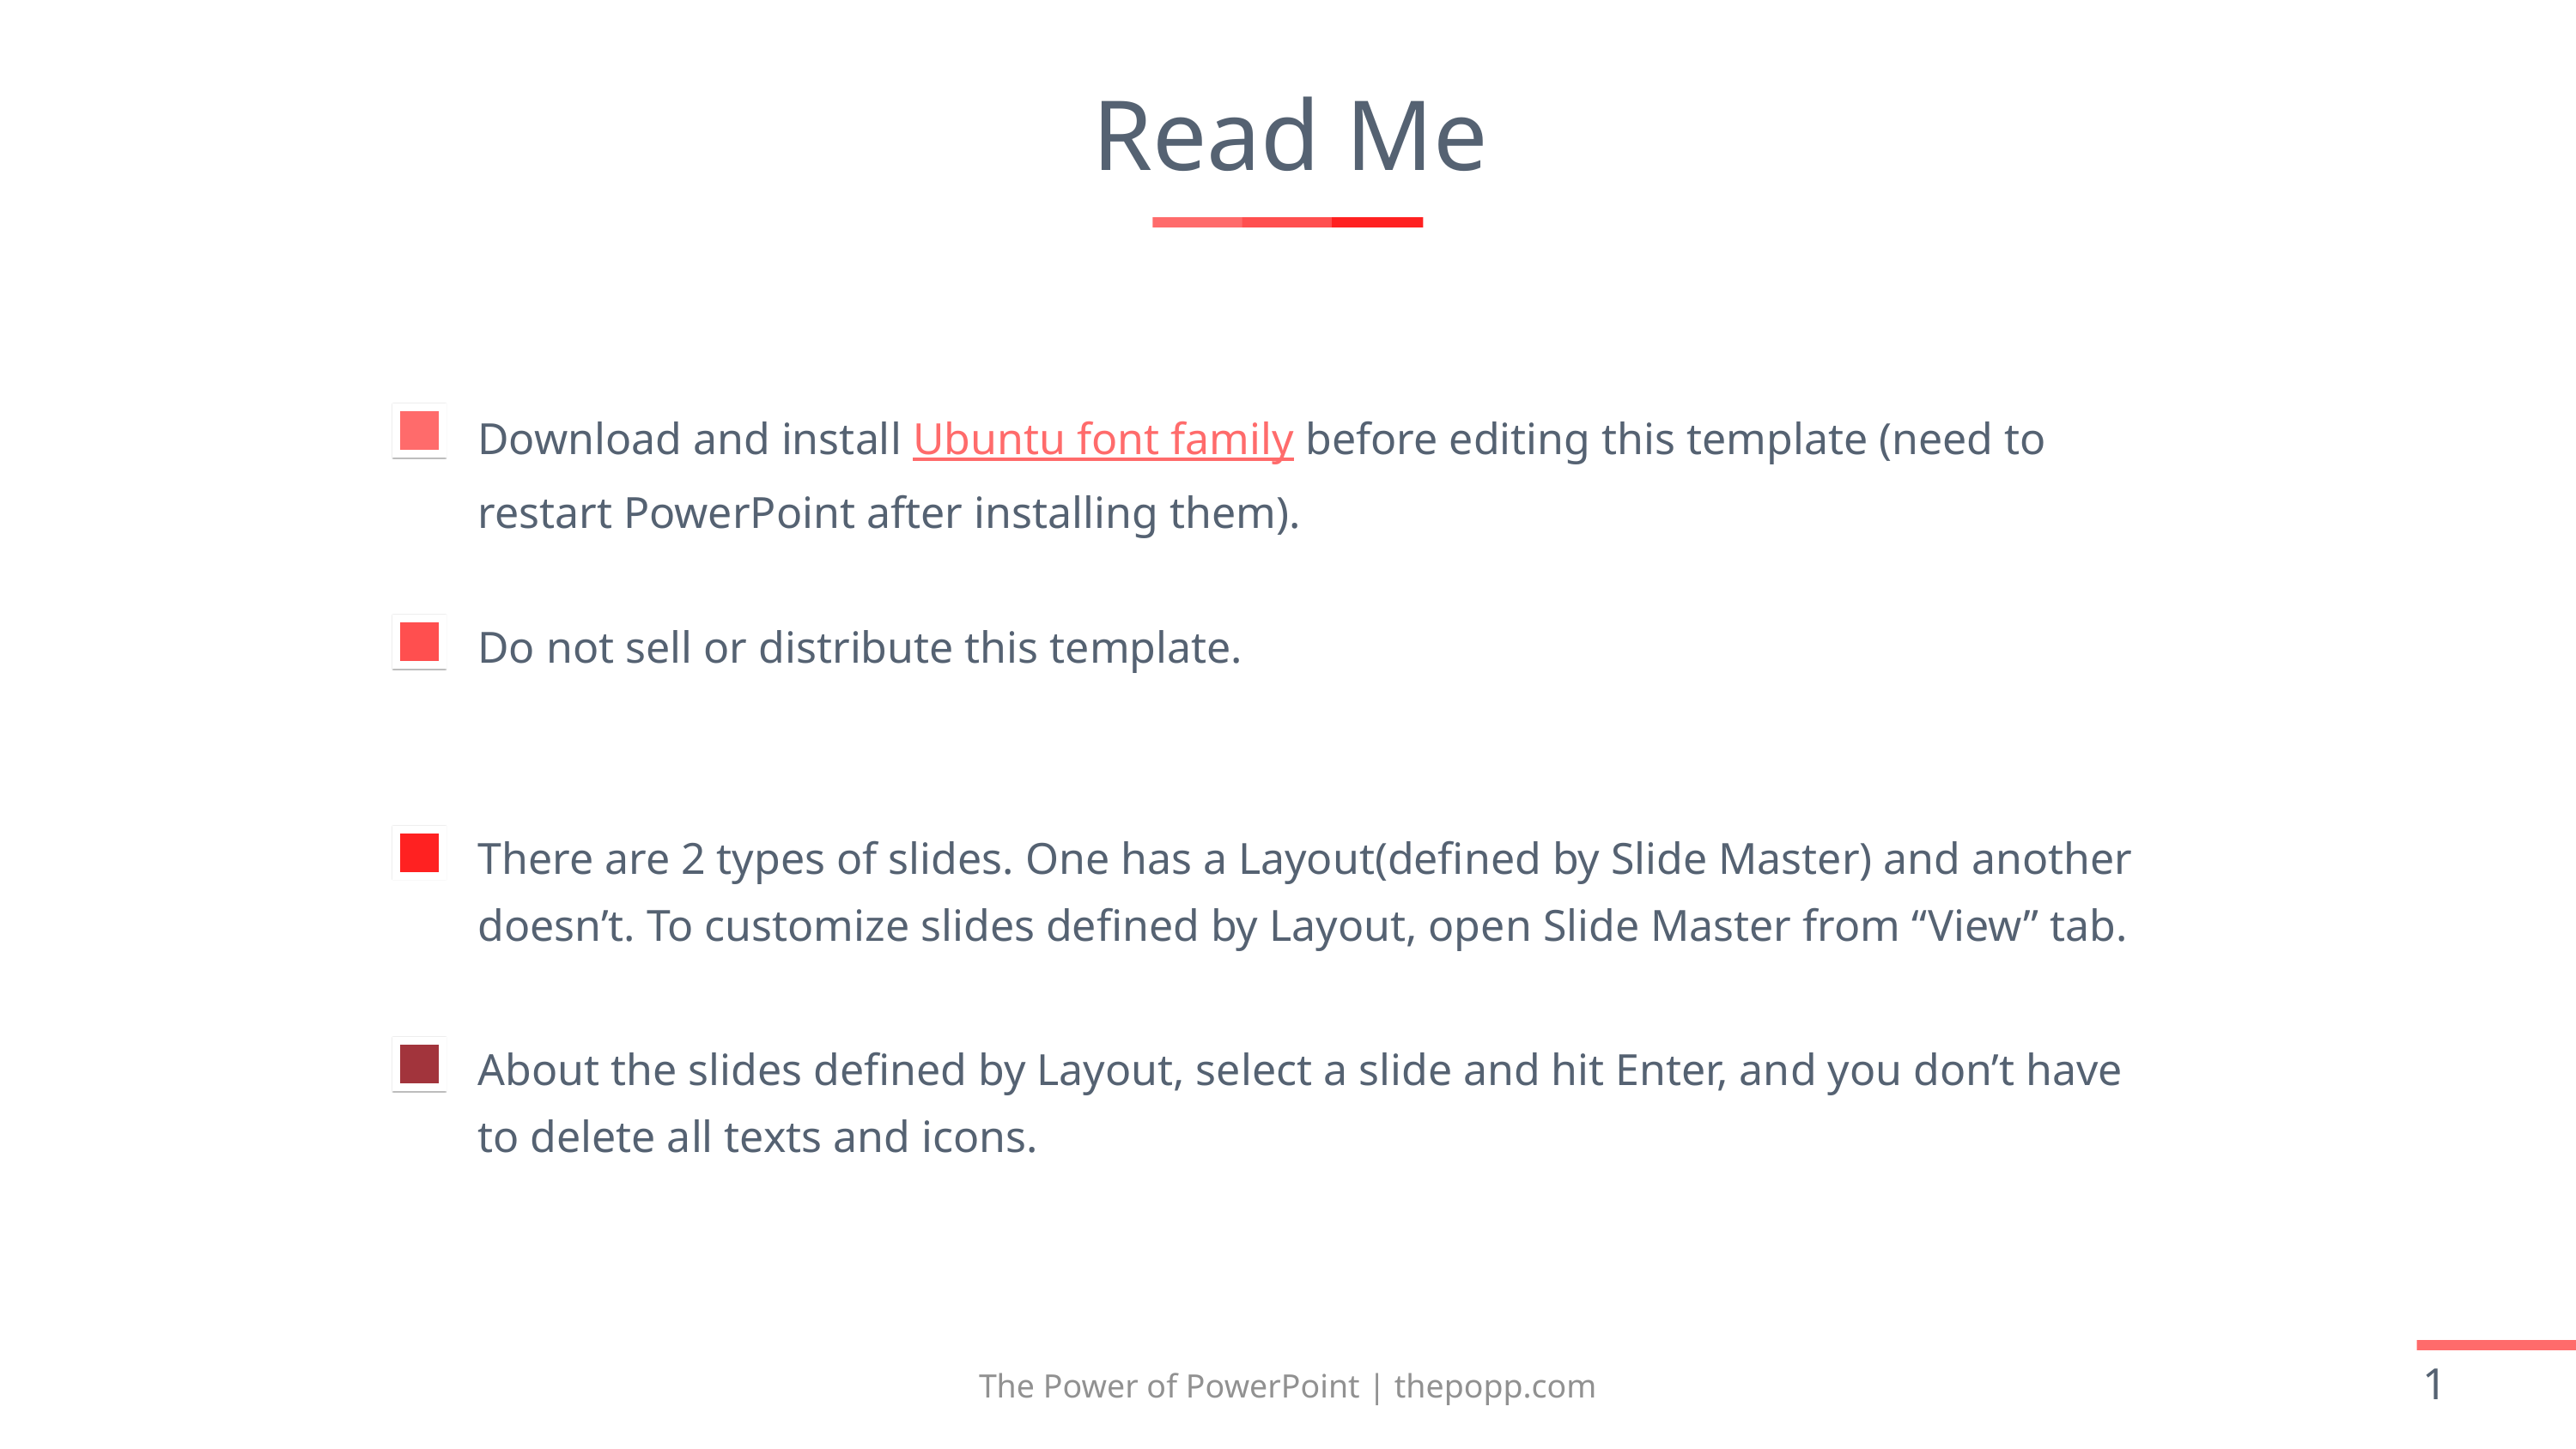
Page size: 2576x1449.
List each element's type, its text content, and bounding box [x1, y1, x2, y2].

slide_number 1 [2409, 1351, 2576, 1421]
list Download and install Ubuntu font family before editing this template (need to restart PowerPoint after installing them). [465, 387, 2147, 561]
list About the slides defined by Layout, select a slide and hit Enter, and you don’t have to delete all texts and icons. [465, 1021, 2147, 1194]
footer The Power of PowerPoint | thepopp.com [853, 1349, 1723, 1427]
title Read Me [69, 49, 2512, 230]
list There are 2 types of slides. One has a Layout(defined by Slide Master) and another doesn’t. To customize slides defined by Layout, open Slide Master from “View” tab. [465, 809, 2147, 983]
list Do not sell or distribute this template. [465, 598, 2147, 772]
